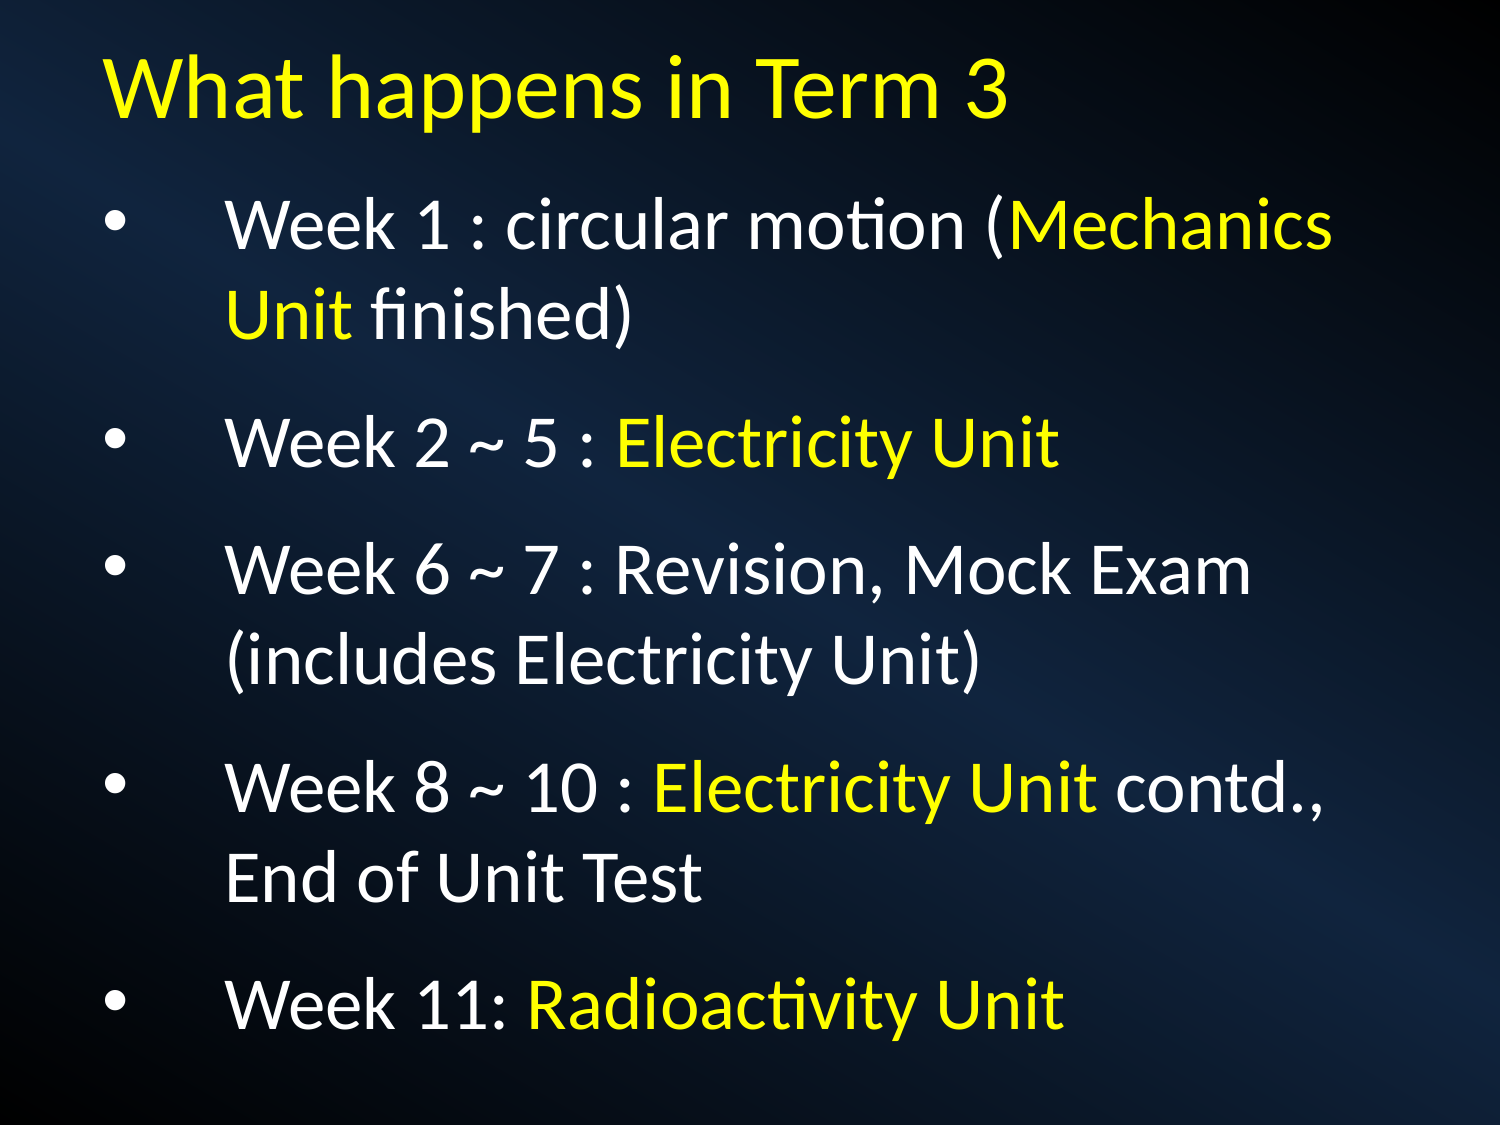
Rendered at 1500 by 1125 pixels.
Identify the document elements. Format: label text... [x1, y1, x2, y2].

text_box What happens in Term 3 Week 1 : circular motion (Mechanics Unit finished) Week 2 ~ 5 : Electricity Unit Week 6 ~ 7 : Revision, Mock Exam (includes Electricity Unit) Week 8 ~ 10 : Electricity Unit contd., End of Unit Test Week 11: Radioactivity Unit [87, 19, 1413, 1053]
